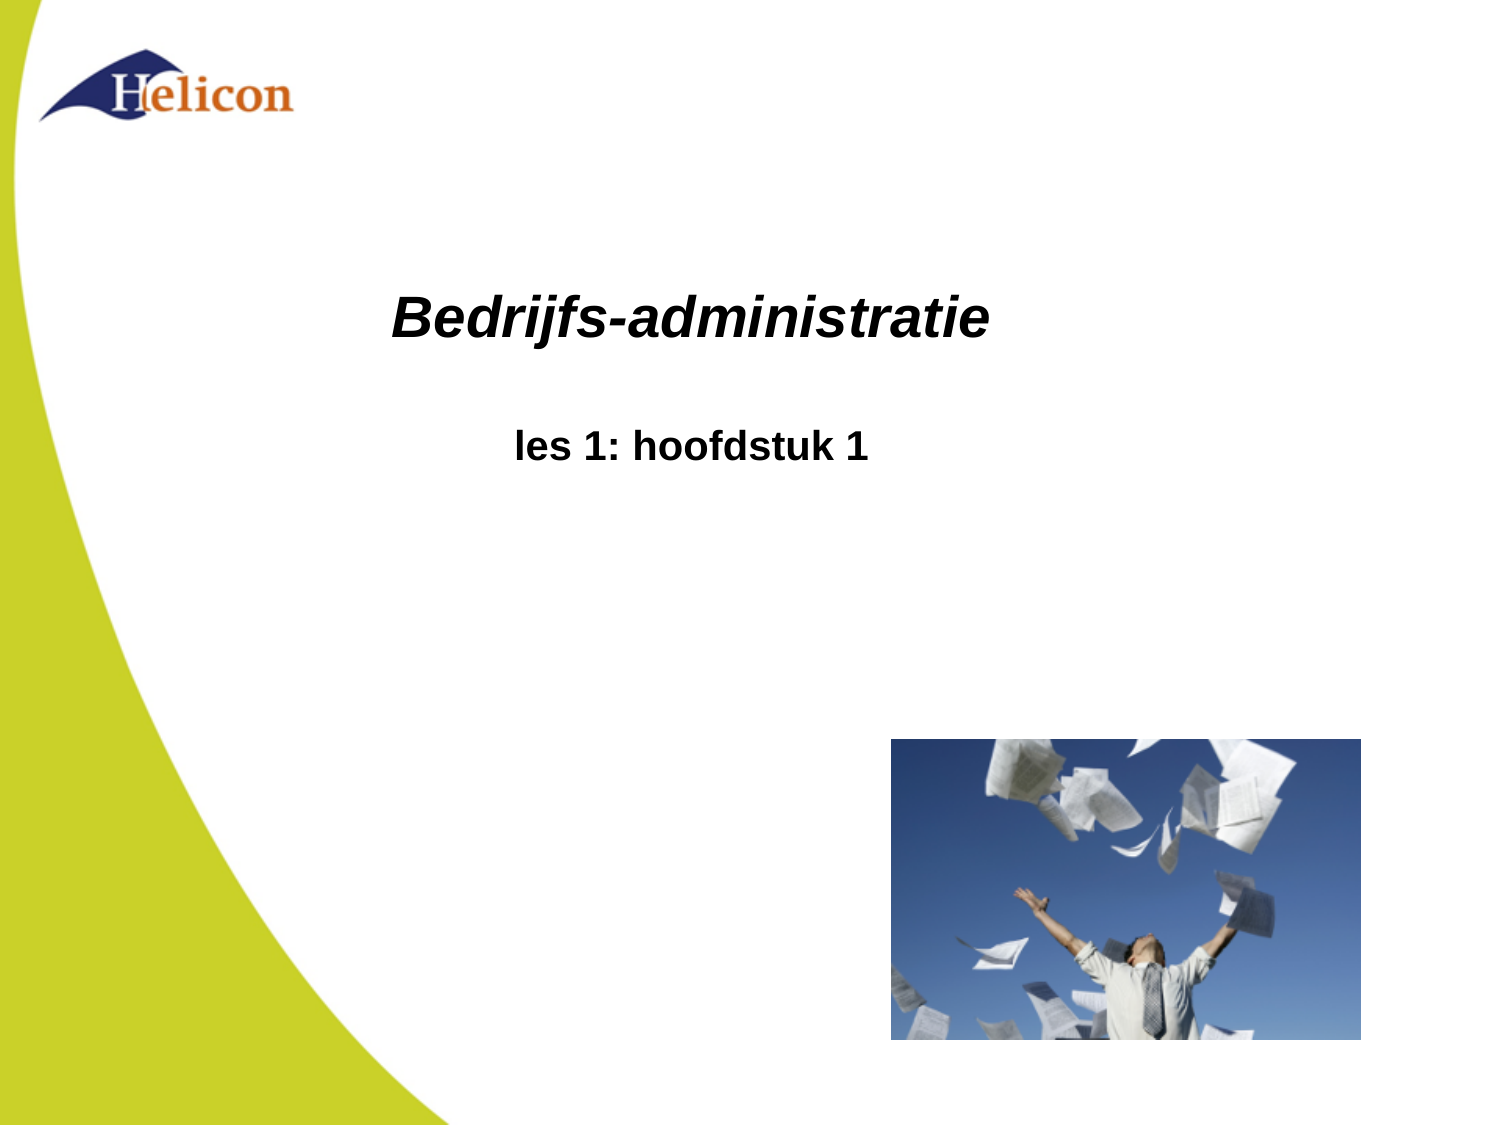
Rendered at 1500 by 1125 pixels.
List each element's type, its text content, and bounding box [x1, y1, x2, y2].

title Bedrijfs-administratie les 1: hoofdstuk 1 [348, 219, 1036, 598]
picture [0, 0, 1500, 1125]
